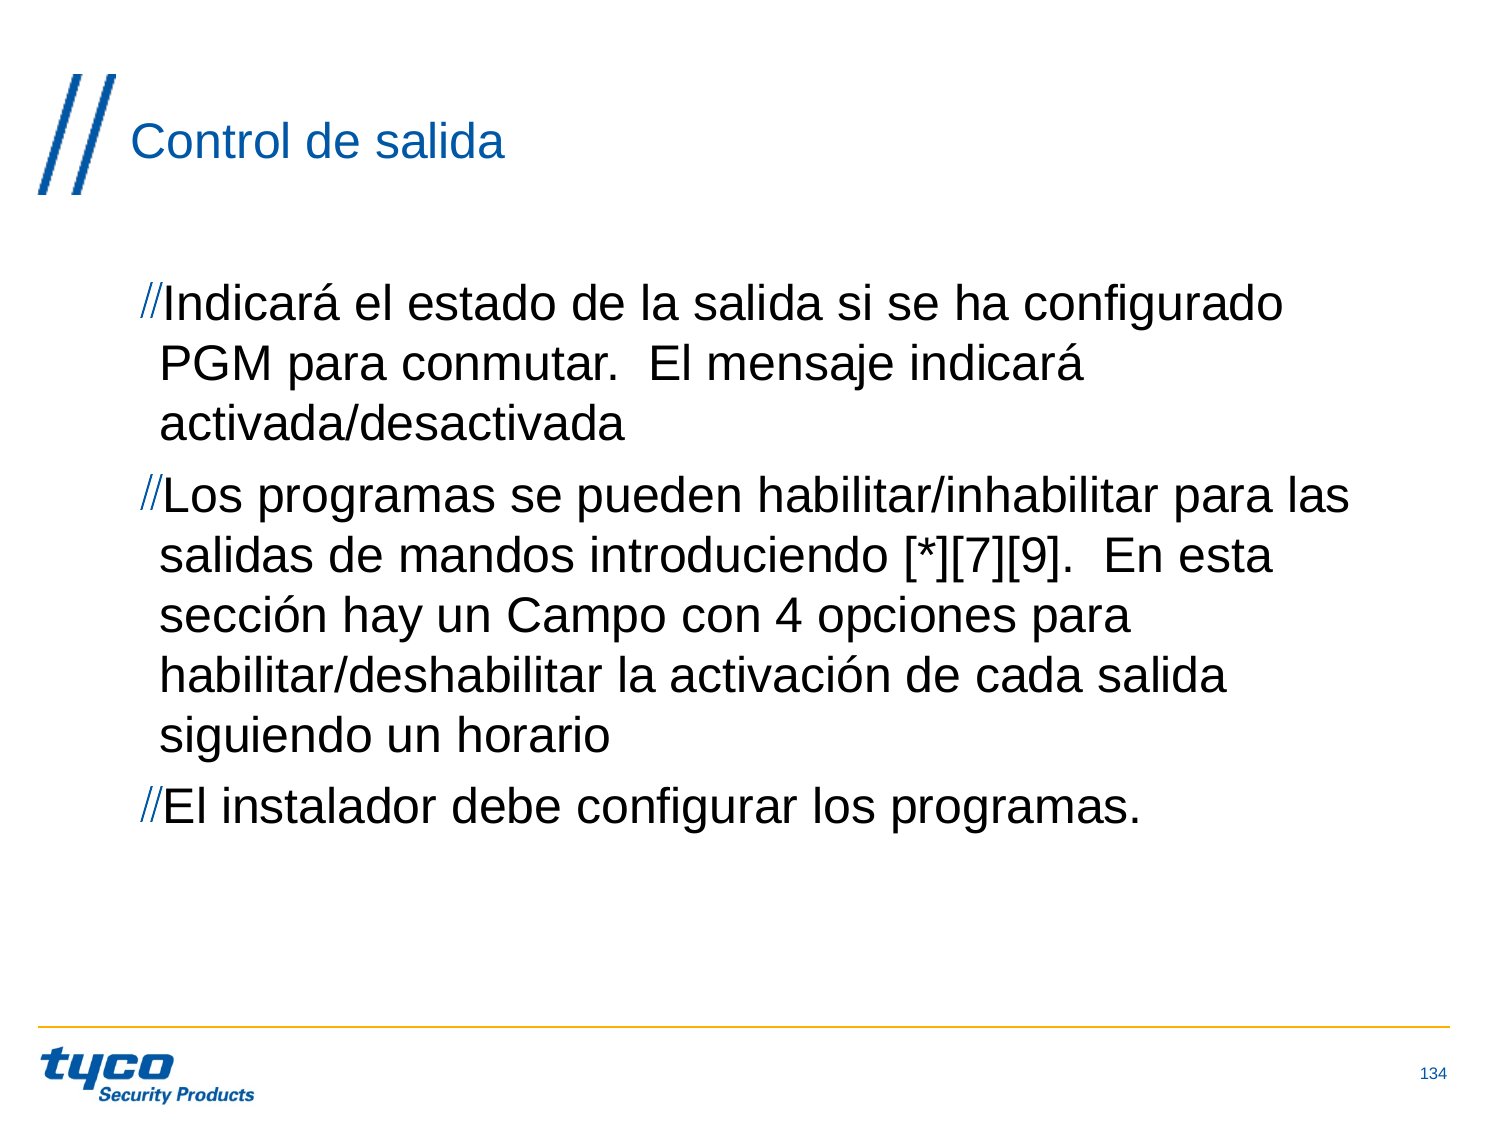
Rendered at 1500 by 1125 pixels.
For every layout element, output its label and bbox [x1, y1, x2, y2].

picture [34, 1040, 260, 1107]
picture [140, 282, 176, 318]
picture [140, 786, 176, 822]
picture [37, 74, 115, 195]
title [115, 44, 1426, 233]
list [124, 262, 1426, 976]
slide_number [1387, 1042, 1463, 1103]
picture [140, 474, 176, 510]
text_box [97, 1061, 228, 1091]
